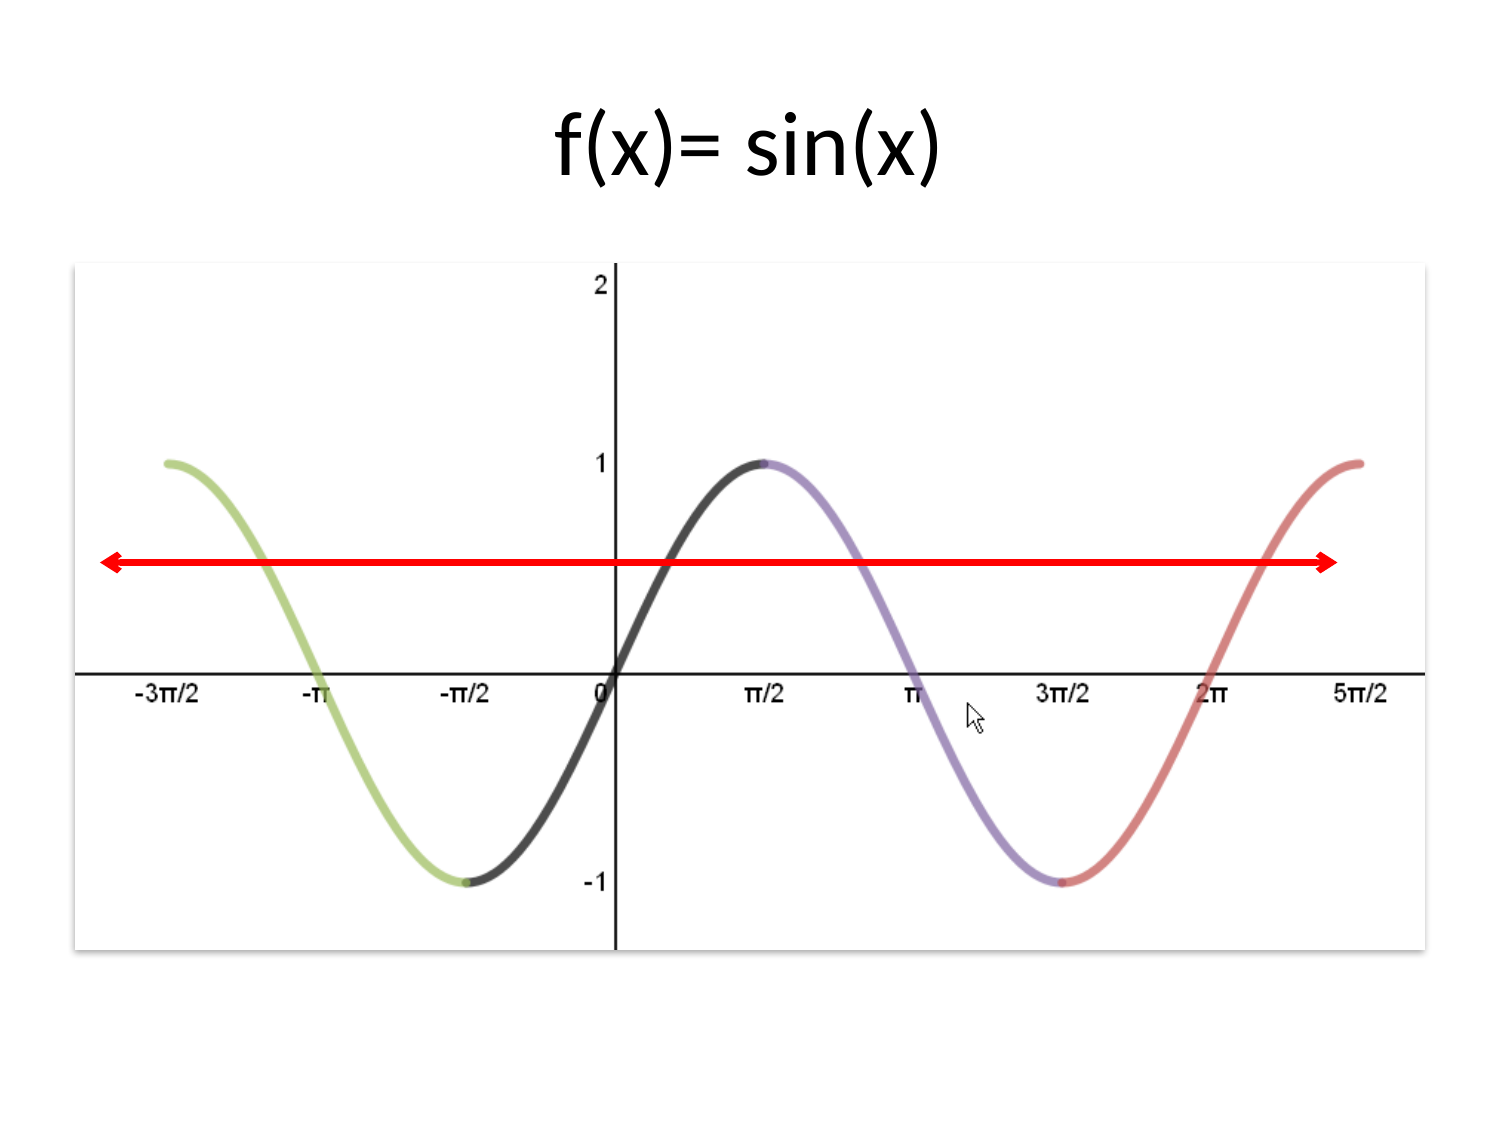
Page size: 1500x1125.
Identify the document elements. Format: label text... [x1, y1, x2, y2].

title f(x)= sin(x) [75, 45, 1425, 233]
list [74, 263, 1426, 951]
